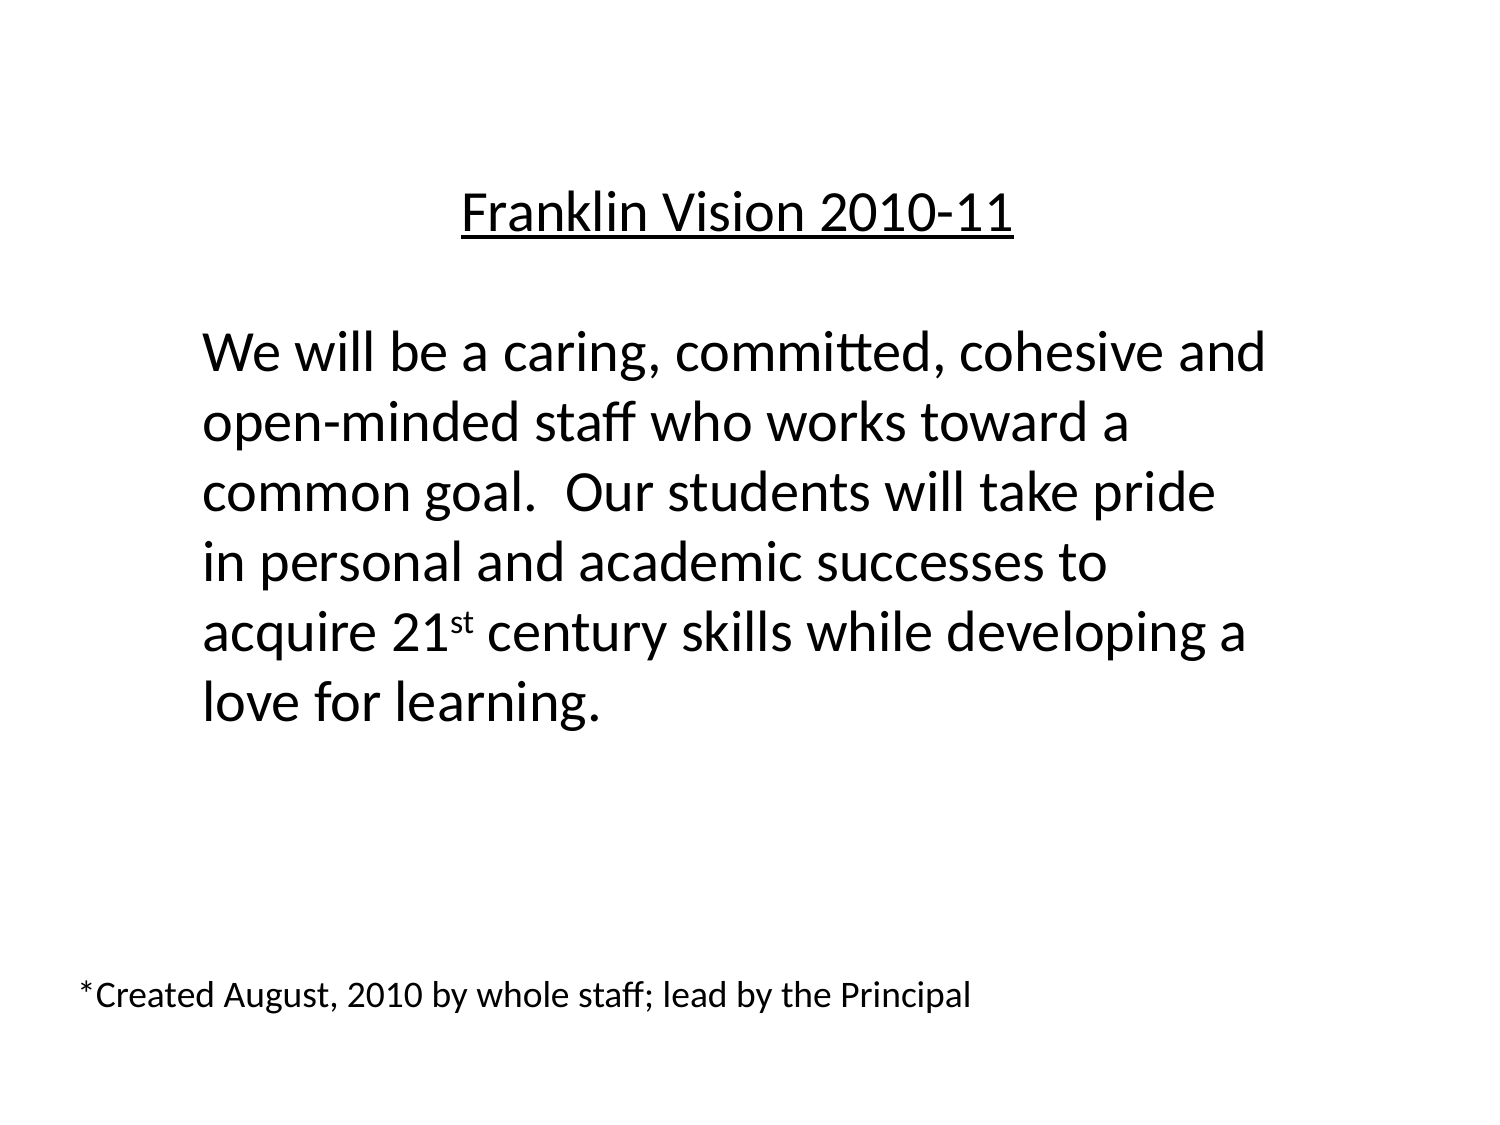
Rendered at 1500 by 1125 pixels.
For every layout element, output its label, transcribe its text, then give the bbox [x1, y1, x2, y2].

text_box Franklin Vision 2010-11 We will be a caring, committed, cohesive and open-minded staff who works toward a common goal. Our students will take pride in personal and academic successes to acquire 21st century skills while developing a love for learning. [187, 165, 1288, 741]
text_box *Created August, 2010 by whole staff; lead by the Principal [62, 962, 1100, 1023]
